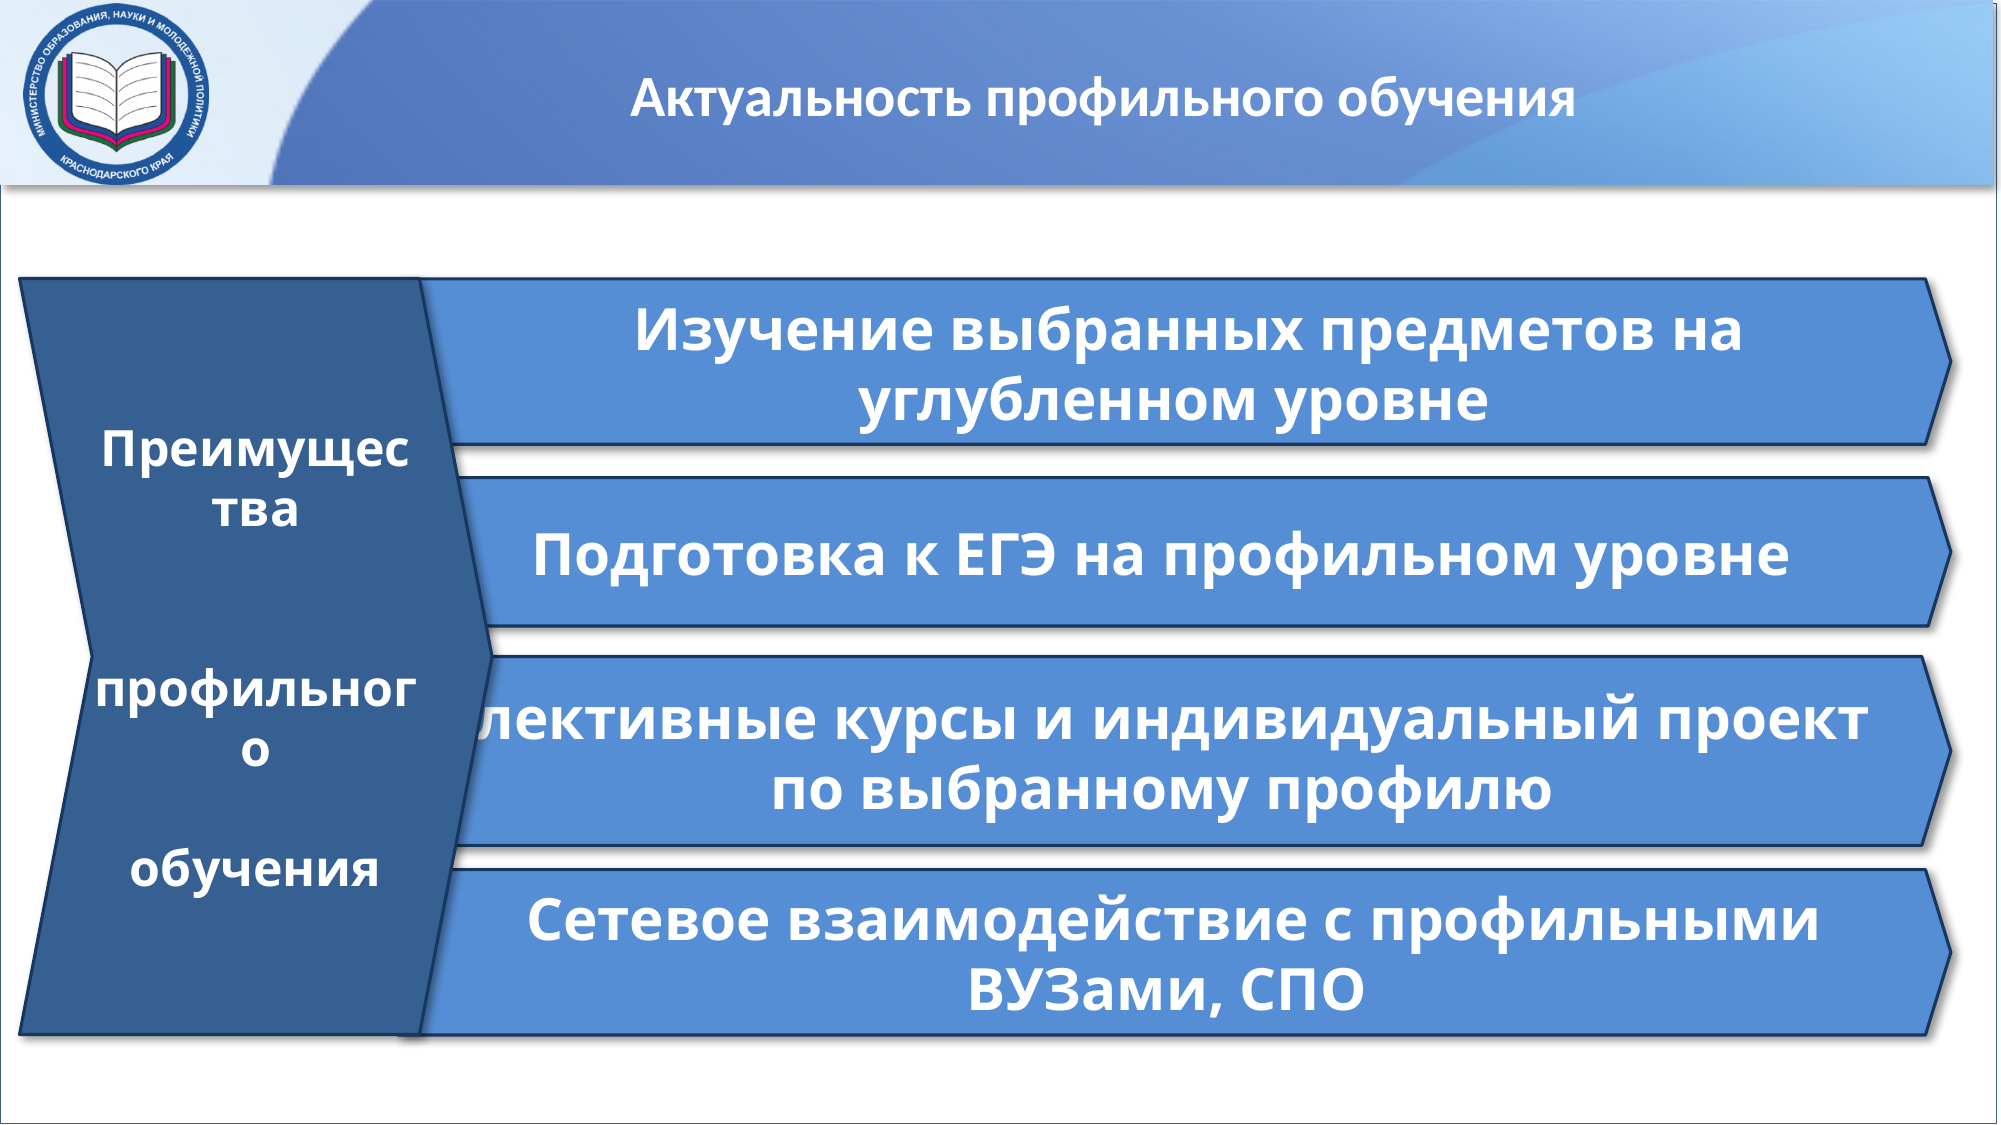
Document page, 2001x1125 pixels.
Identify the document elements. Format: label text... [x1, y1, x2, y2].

text_box Преимущества профильного обучения [18, 276, 494, 1037]
picture [0, 0, 208, 185]
text_box Элективные курсы и индивидуальный проект по выбранному профилю [468, 654, 1953, 847]
text_box Изучение выбранных предметов на углубленном уровне [427, 277, 1953, 446]
text_box Сетевое взаимодействие с профильными ВУЗами, СПО [431, 868, 1953, 1037]
title Актуальность профильного обучения [208, 0, 2000, 185]
text_box Подготовка к ЕГЭ на профильном уровне [468, 476, 1953, 628]
